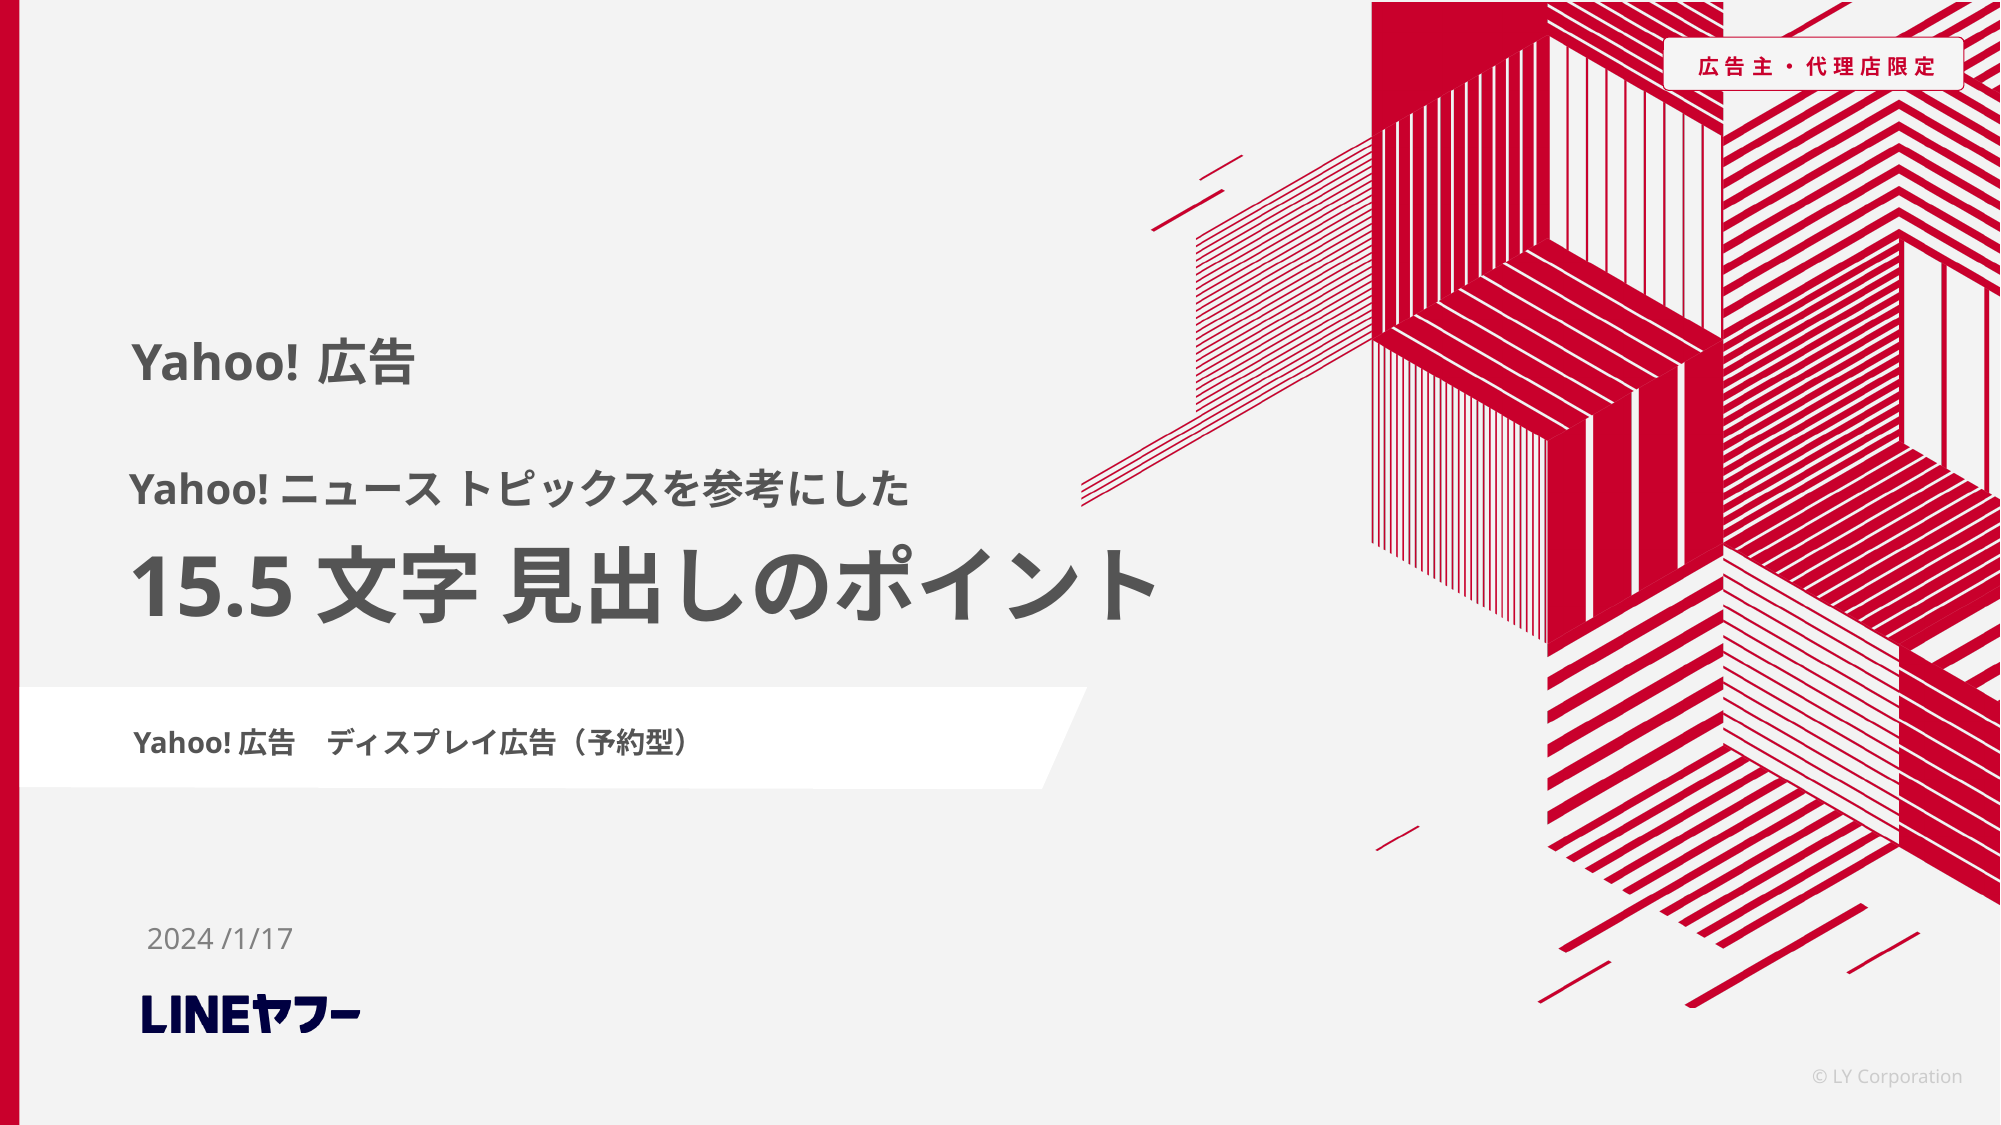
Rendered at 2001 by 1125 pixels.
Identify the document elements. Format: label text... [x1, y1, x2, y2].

title Yahoo!ニュース トピックスを参考にした 15.5文字 見出しのポイント [114, 434, 1234, 653]
text_box 2024 /1/17 [146, 920, 430, 971]
list Yahoo!広告 ディスプレイ広告（予約型） [118, 716, 887, 776]
